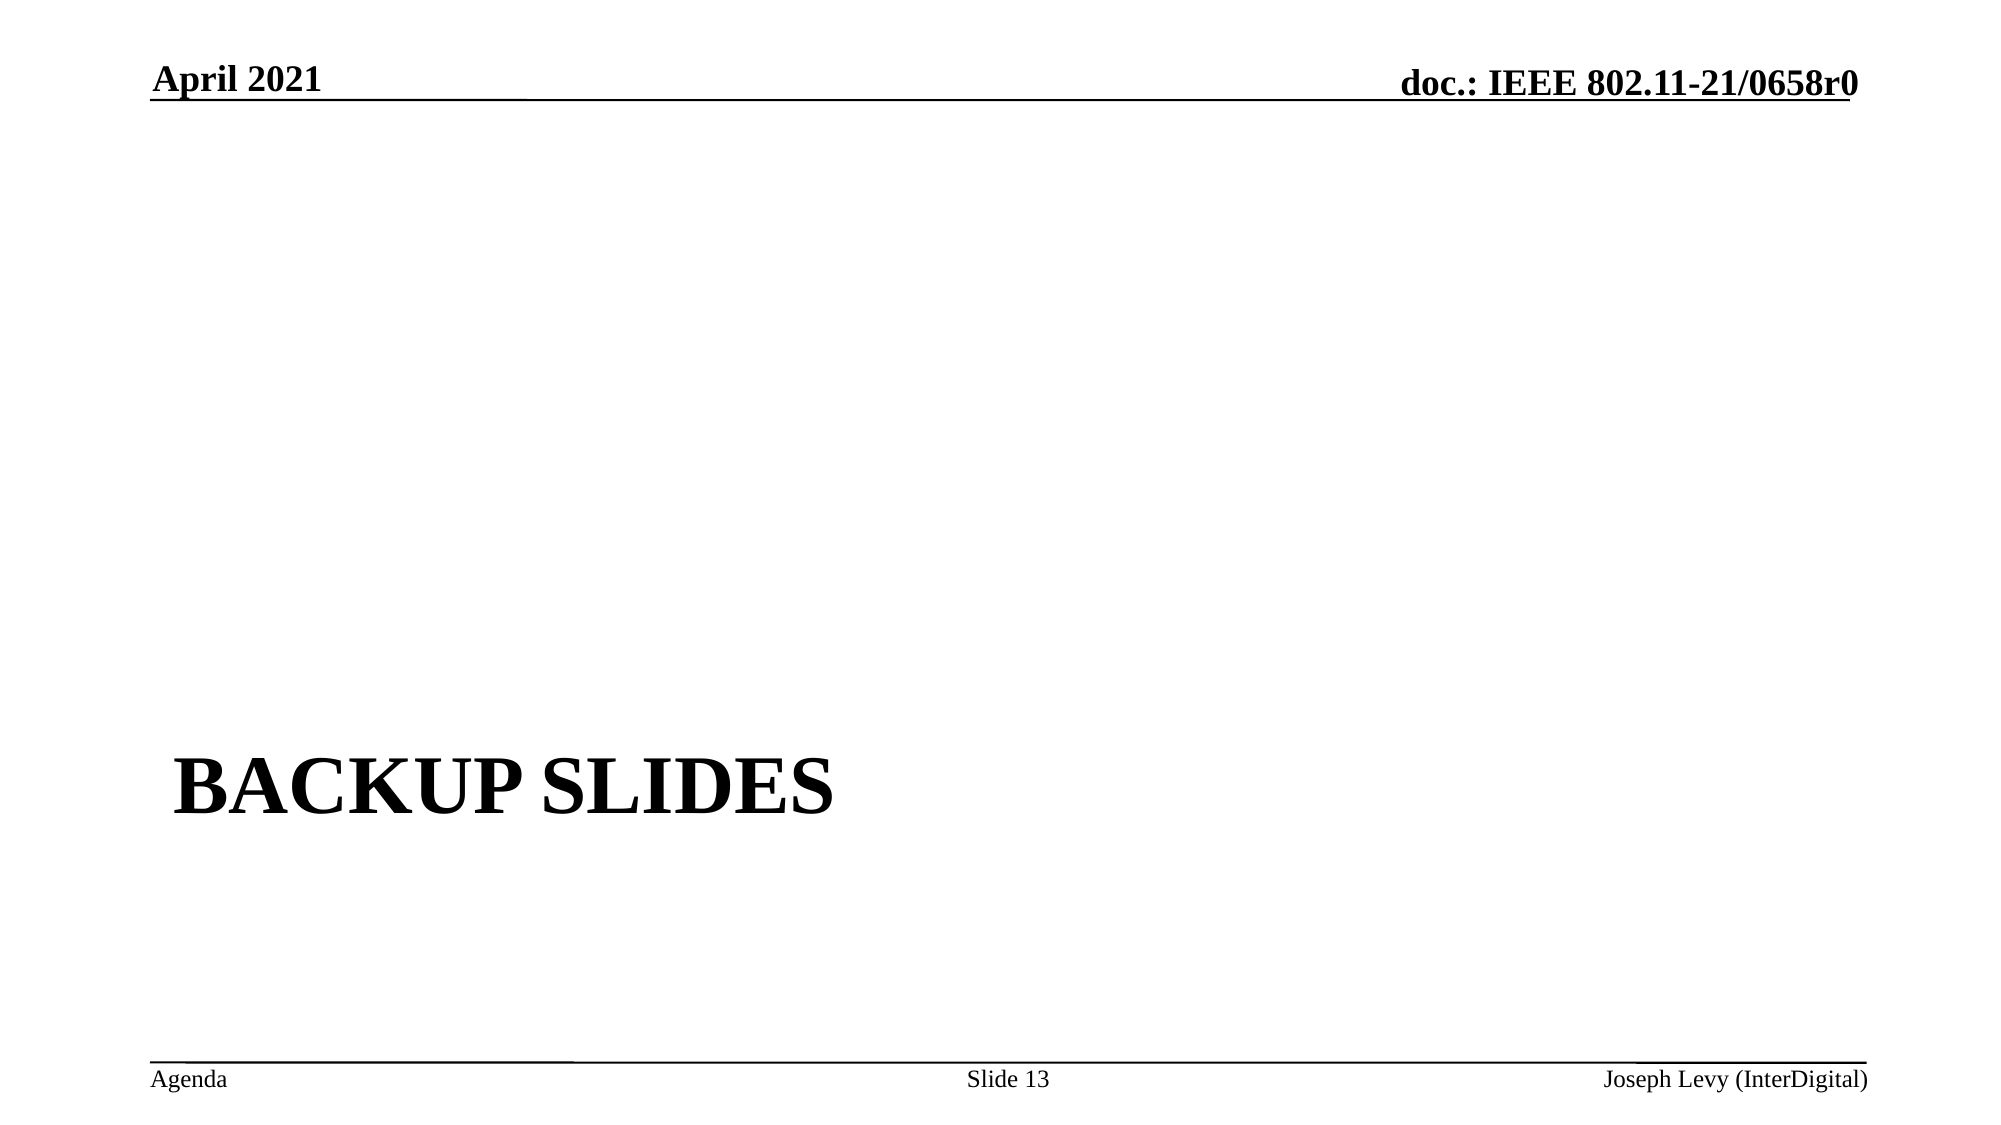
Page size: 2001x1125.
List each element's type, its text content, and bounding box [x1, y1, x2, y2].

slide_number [152, 54, 563, 100]
title Backup slides [157, 722, 1859, 947]
footer Joseph Levy (InterDigital) [1171, 1061, 1869, 1093]
slide_number Slide 13 [950, 1061, 1067, 1123]
